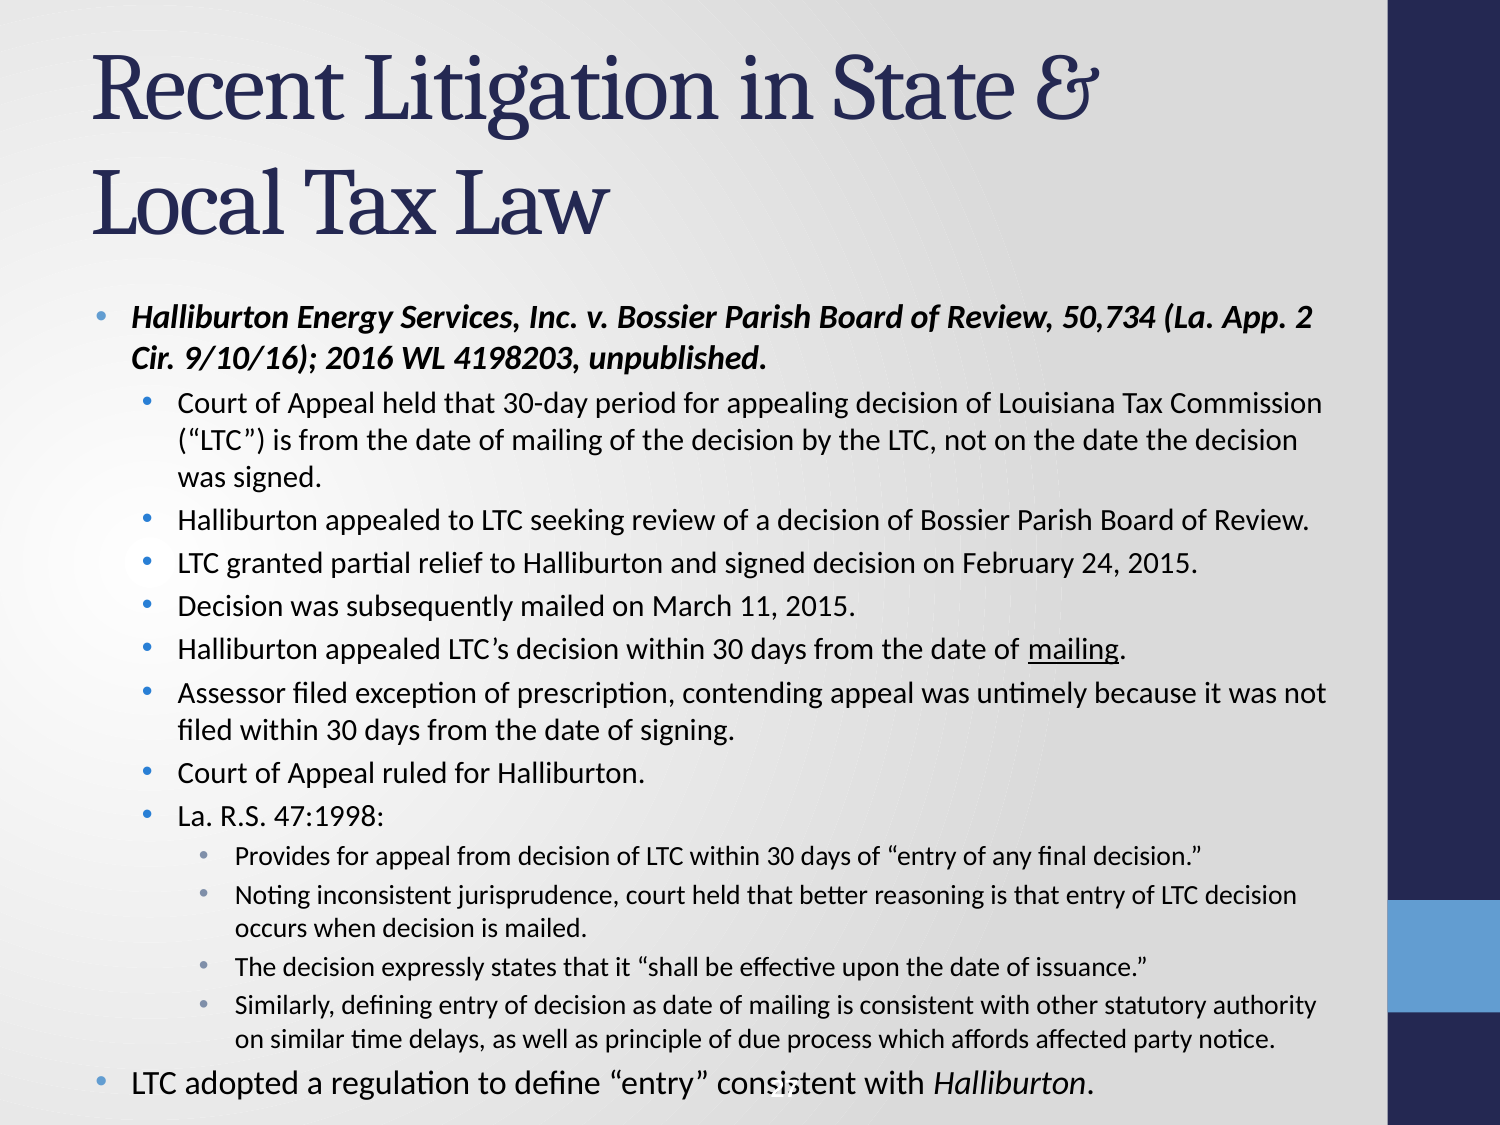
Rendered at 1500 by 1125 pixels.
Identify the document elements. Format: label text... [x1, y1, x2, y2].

text_box 27 [609, 1065, 960, 1125]
list Halliburton Energy Services, Inc. v. Bossier Parish Board of Review, 50,734 (La. App. 2 Cir. 9/10/16); 2016 WL 4198203, unpublished. Court of Appeal held that 30-day period for appealing decision of Louisiana Tax Commission (“LTC”) is from the date of mailing of the decision by the LTC, not on the date the decision was signed. Halliburton appealed to LTC seeking review of a decision of Bossier Parish Board of Review. LTC granted partial relief to Halliburton and signed decision on February 24, 2015. Decision was subsequently mailed on March 11, 2015. Halliburton appealed LTC’s decision within 30 days from the date of mailing. Assessor filed exception of prescription, contending appeal was untimely because it was not filed within 30 days from the date of signing. Court of Appeal ruled for Halliburton. La. R.S. 47:1998: Provides for appeal from decision of LTC within 30 days of “entry of any final decision.” Noting inconsistent jurisprudence, court held that better reasoning is that entry of LTC decision occurs when decision is mailed. The decision expressly states that it “shall be effective upon the date of issuance.” Similarly, defining entry of decision as date of mailing is consistent with other statutory authority on similar time delays, as well as principle of due process which affords affected party notice. LTC adopted a regulation to define “entry” consistent with Halliburton. [62, 287, 1363, 1125]
title Recent Litigation in State & Local Tax Law [75, 45, 1325, 233]
